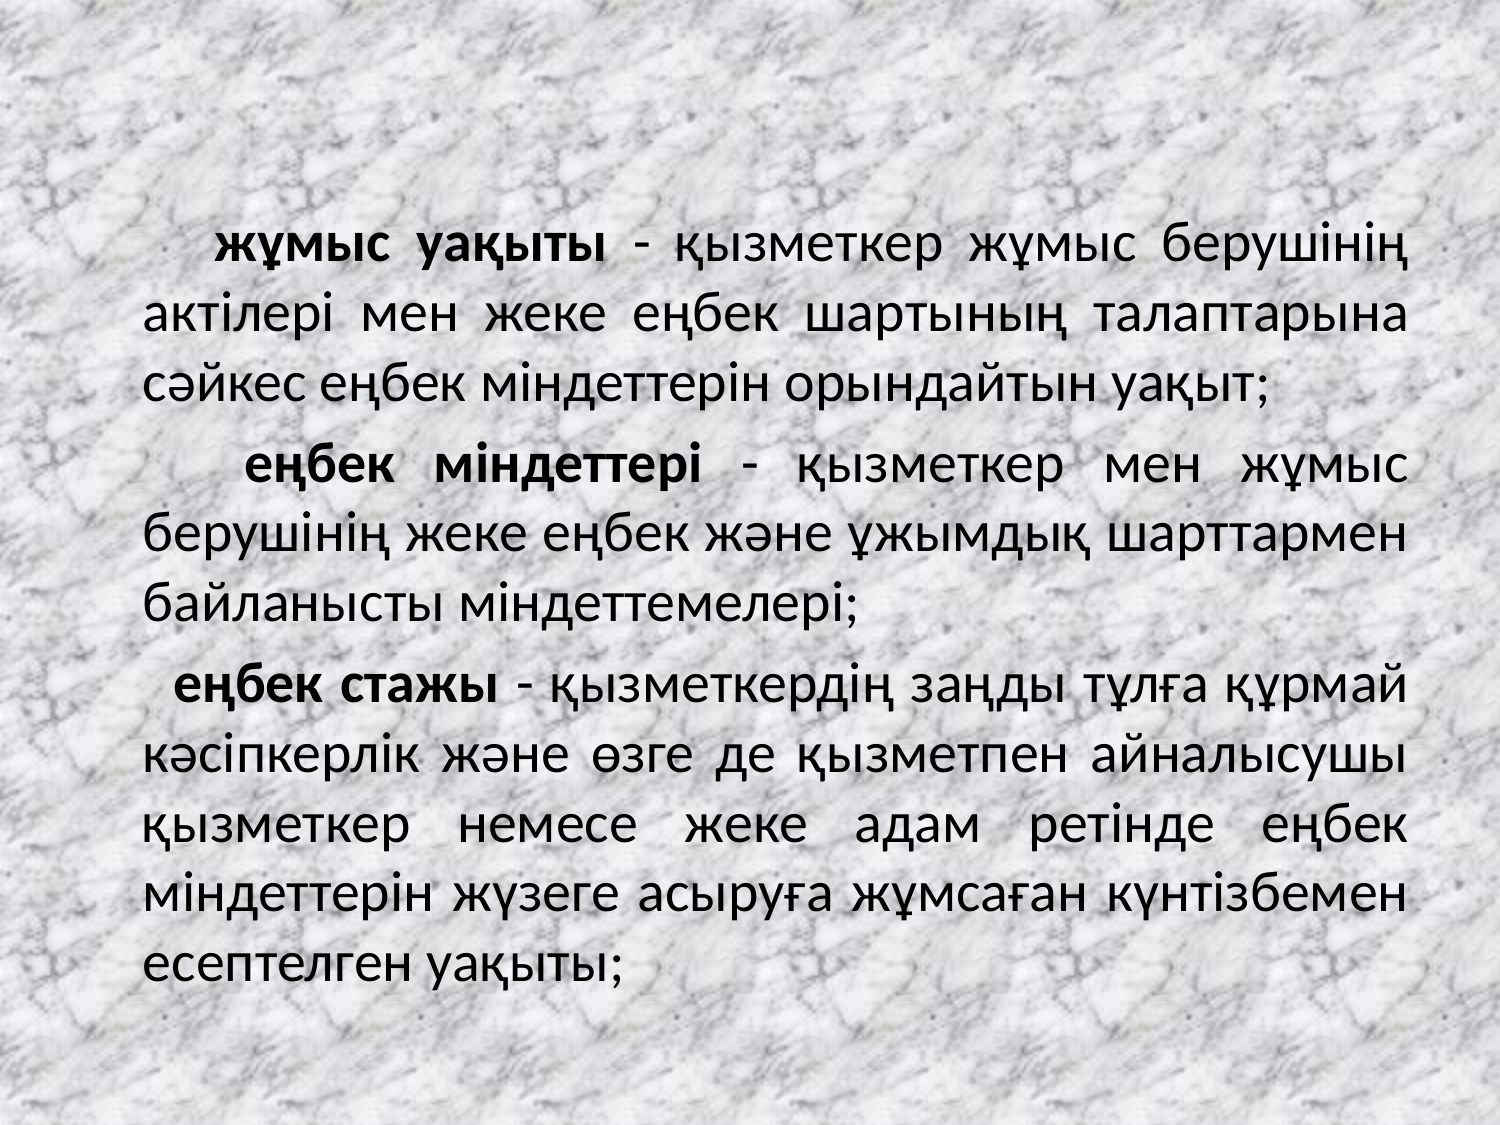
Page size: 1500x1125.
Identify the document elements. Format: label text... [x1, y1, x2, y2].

picture [0, 0, 1500, 1125]
list жұмыс уақыты - қызметкер жұмыс берушiнiң актiлерi мен жеке еңбек шартының талаптарына сәйкес еңбек мiндеттерiн орындайтын уақыт; еңбек мiндеттерi - қызметкер мен жұмыс берушiнiң жеке еңбек және ұжымдық шарттармен байланысты мiндеттемелерi; еңбек стажы - қызметкердiң заңды тұлға құрмай кәсiпкерлiк және өзге де қызметпен айналысушы қызметкер немесе жеке адам ретiнде еңбек мiндеттерiн жүзеге асыруға жұмсаған күнтiзбемен есептелген уақыты; [75, 196, 1425, 1005]
